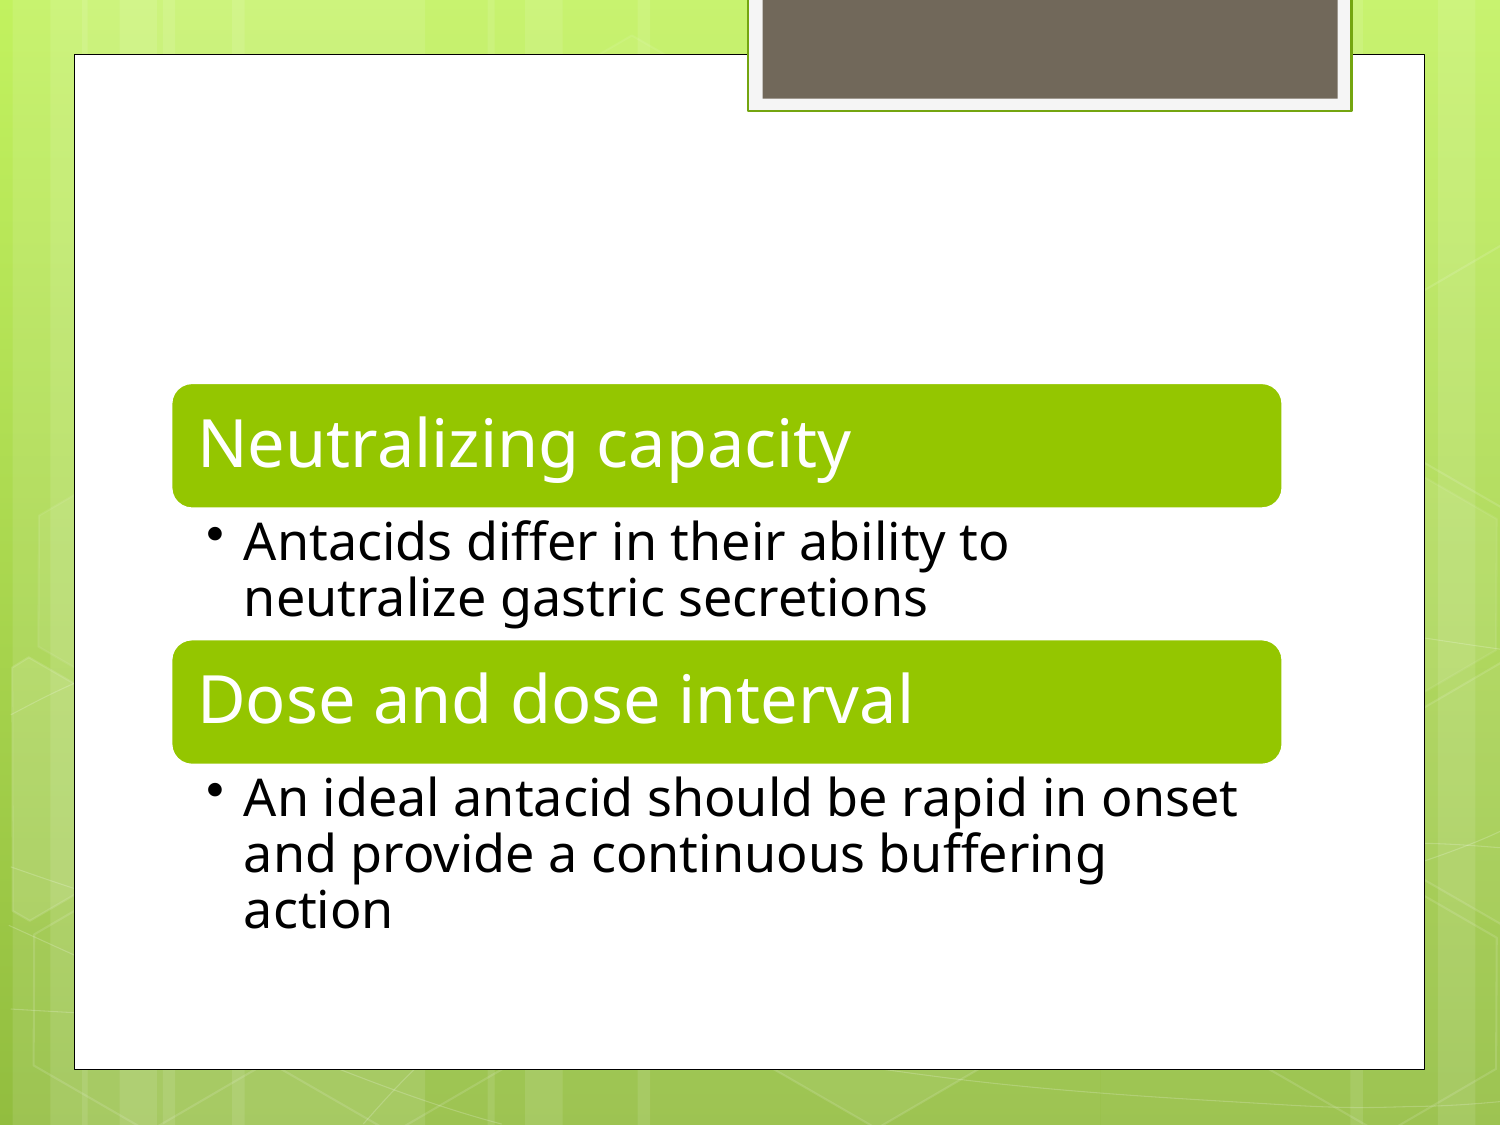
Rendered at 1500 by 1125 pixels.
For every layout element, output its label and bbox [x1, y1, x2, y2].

list [170, 380, 1284, 957]
